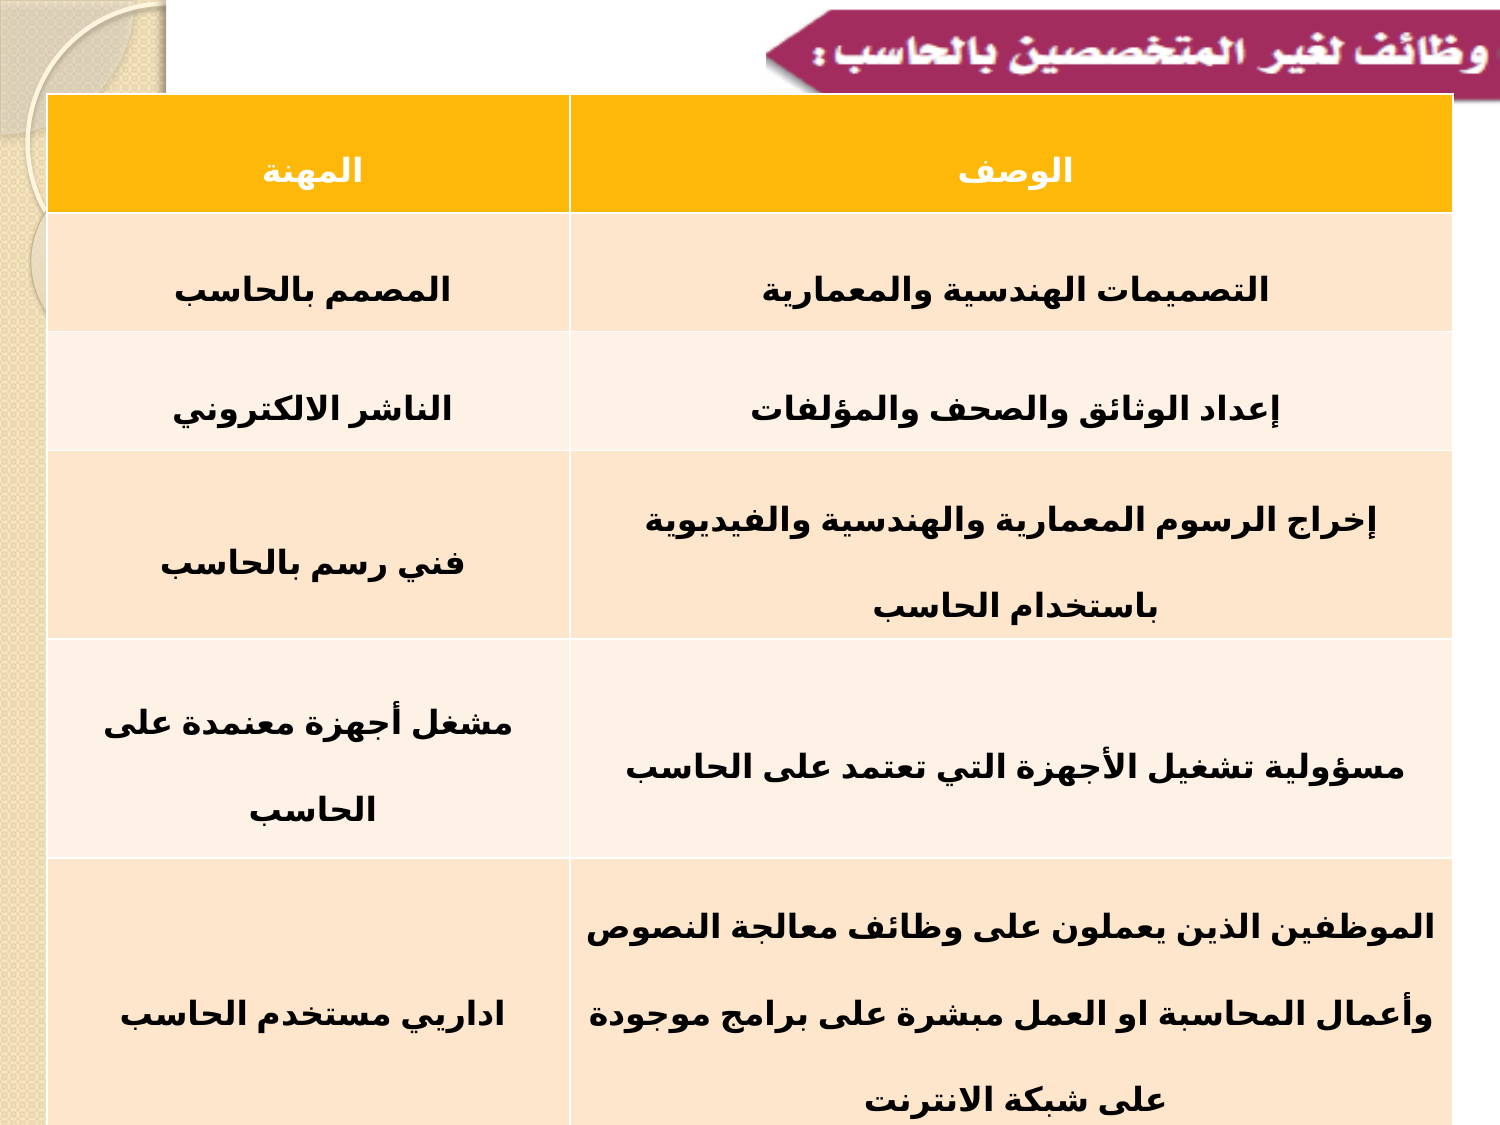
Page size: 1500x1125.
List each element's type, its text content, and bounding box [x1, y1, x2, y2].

table_cell اداريي مستخدم الحاسب [48, 859, 569, 1125]
table_header المهنة [48, 95, 569, 212]
picture [765, 0, 1500, 106]
table_cell إعداد الوثائق والصحف والمؤلفات [571, 332, 1452, 450]
table_cell فني رسم بالحاسب [48, 451, 569, 638]
table_cell إخراج الرسوم المعمارية والهندسية والفيديوية باستخدام الحاسب [571, 451, 1452, 638]
table_cell الموظفين الذين يعملون على وظائف معالجة النصوص وأعمال المحاسبة او العمل مبشرة على برامج موجودة على شبكة الانترنت [571, 859, 1452, 1125]
table_cell التصميمات الهندسية والمعمارية [571, 214, 1452, 331]
table_cell مسؤولية تشغيل الأجهزة التي تعتمد على الحاسب [571, 640, 1452, 857]
table_cell الناشر الالكتروني [48, 332, 569, 450]
table_header الوصف [571, 95, 1452, 212]
table_cell مشغل أجهزة معنمدة على الحاسب [48, 640, 569, 857]
table_cell المصمم بالحاسب [48, 214, 569, 331]
